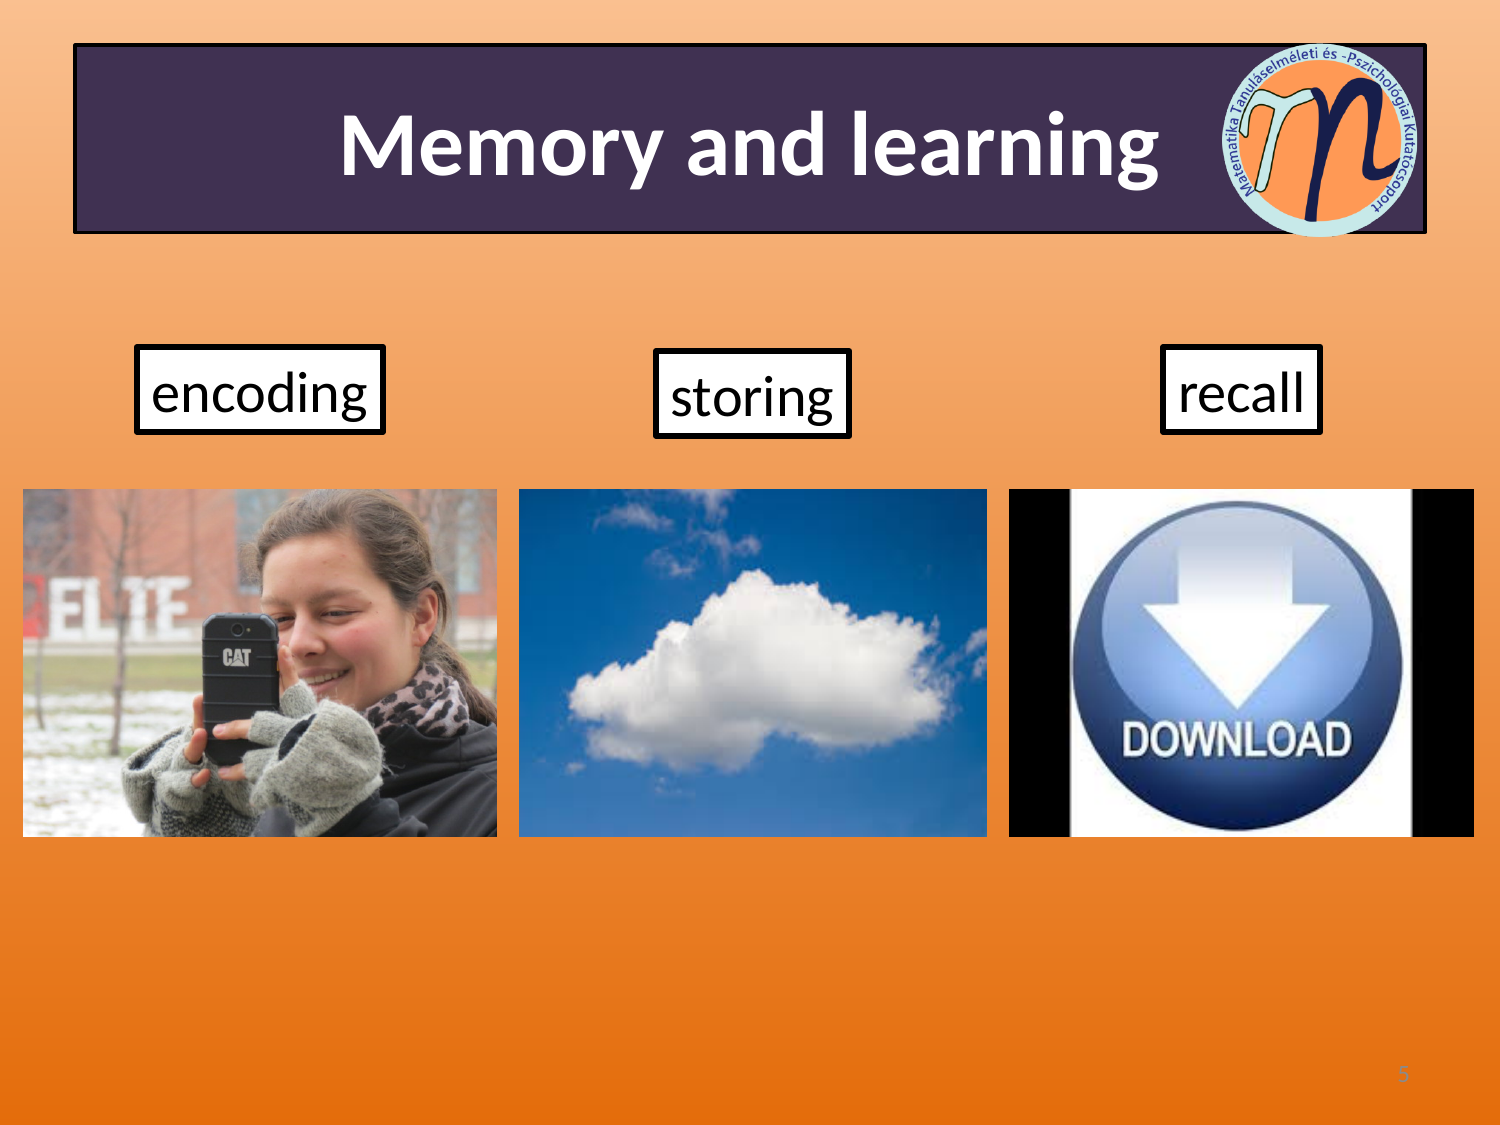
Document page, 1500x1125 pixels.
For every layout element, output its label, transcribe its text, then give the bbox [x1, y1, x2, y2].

title Memory and learning [73, 43, 1218, 234]
text_box encoding [136, 347, 383, 432]
picture [1009, 489, 1474, 838]
slide_number 5 [1074, 1042, 1425, 1103]
picture [1222, 40, 1422, 238]
text_box recall [1163, 347, 1321, 432]
text_box storing [656, 351, 850, 436]
picture [518, 489, 987, 838]
picture [23, 489, 497, 838]
